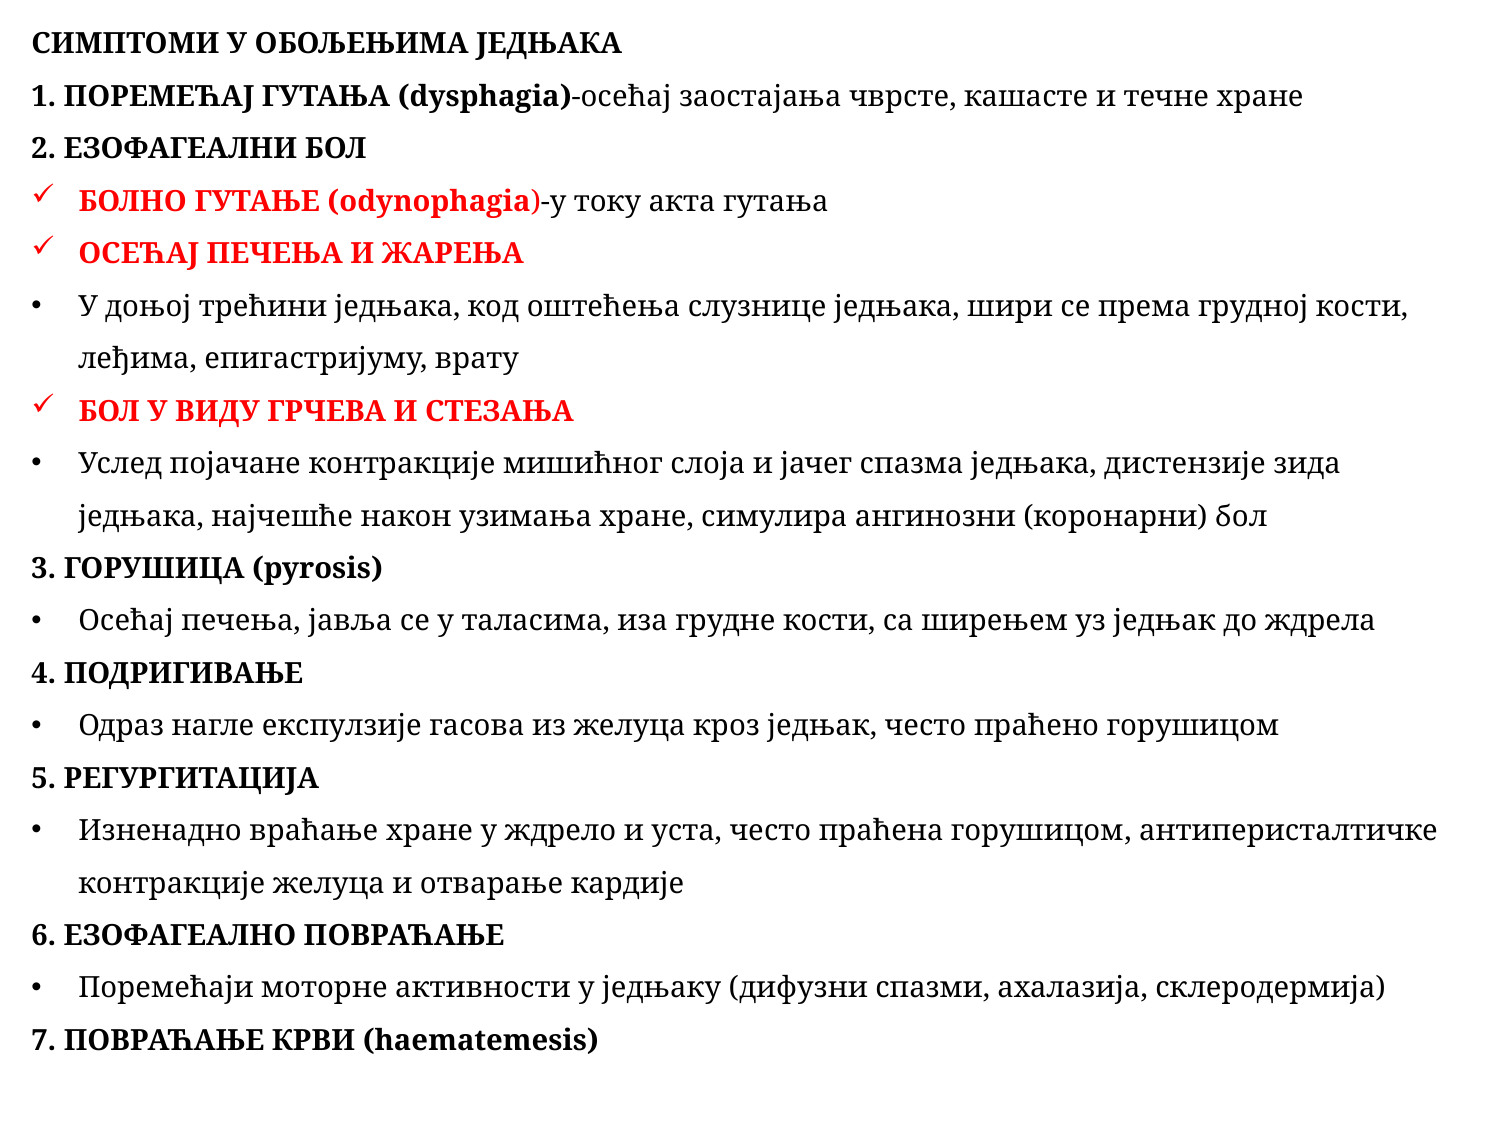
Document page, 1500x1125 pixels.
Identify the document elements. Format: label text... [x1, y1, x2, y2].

text_box СИМПТОМИ У ОБОЉЕЊИМА ЈЕДЊАКА 1. ПОРЕМЕЋАЈ ГУТАЊА (dysphagia)-осећај заостајања чврсте, кашасте и течне хране 2. ЕЗОФАГЕАЛНИ БОЛ БОЛНО ГУТАЊЕ (odynophagia)-у току акта гутања ОСЕЋАЈ ПЕЧЕЊА И ЖАРЕЊА У доњој трећини једњака, код оштећења слузнице једњака, шири се према грудној кости, леђима, епигастријуму, врату БОЛ У ВИДУ ГРЧЕВА И СТЕЗАЊА Услед појачане контракције мишићног слоја и јачег спазма једњака, дистензије зида једњака, најчешће након узимања хране, симулира ангинозни (коронарни) бол 3. ГОРУШИЦА (pyrosis) Осећај печења, јавља се у таласима, иза грудне кости, са ширењем уз једњак до ждрела 4. ПОДРИГИВАЊЕ Одраз нагле експулзије гасова из желуца кроз једњак, често праћено горушицом 5. РЕГУРГИТАЦИЈА Изненадно враћање хране у ждрело и уста, често праћена горушицом, aнтиперисталтичке контракције желуца и отварање кардије 6. ЕЗОФАГЕАЛНО ПОВРАЋАЊЕ Поремећаји моторне активности у једњаку (дифузни спазми, ахалазија, склеродермија) 7. ПОВРАЋАЊЕ КРВИ (haematemesis) [16, 0, 1467, 1116]
